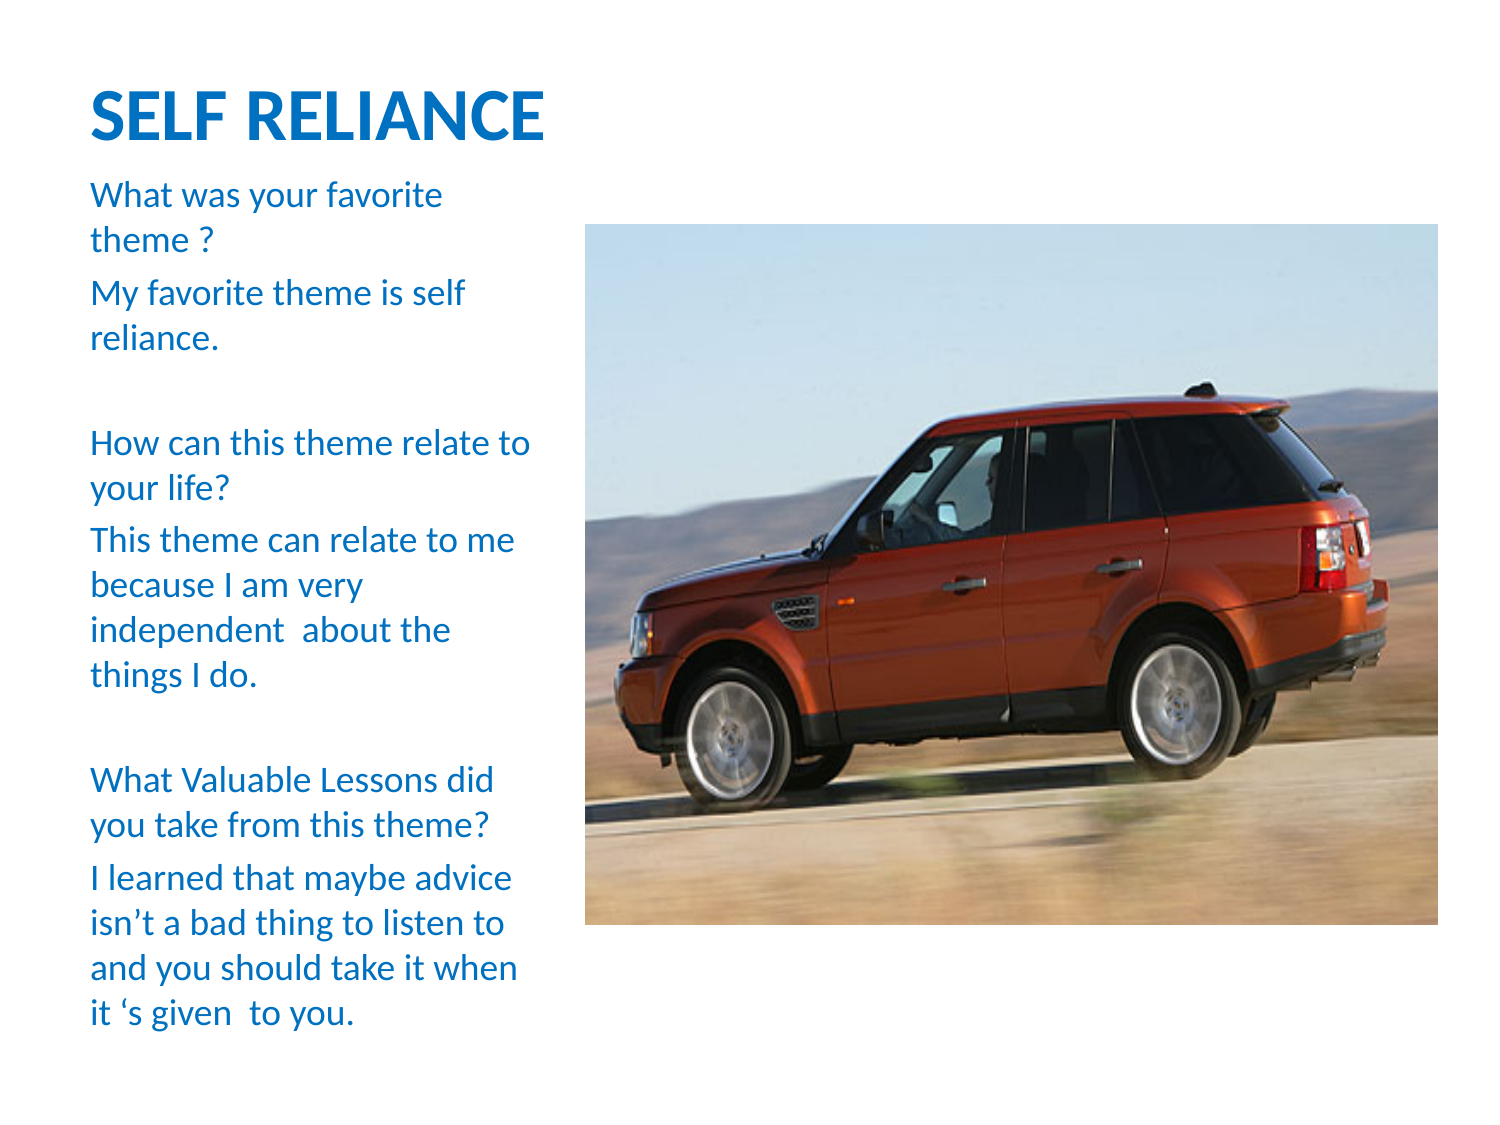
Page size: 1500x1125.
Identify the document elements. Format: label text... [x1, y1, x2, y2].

title SELF RELIANCE [75, 44, 569, 163]
list What was your favorite theme ? My favorite theme is self reliance. How can this theme relate to your life? This theme can relate to me because I am very independent about the things I do. What Valuable Lessons did you take from this theme? I learned that maybe advice isn’t a bad thing to listen to and you should take it when it ‘s given to you. [75, 162, 563, 1100]
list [585, 224, 1438, 926]
